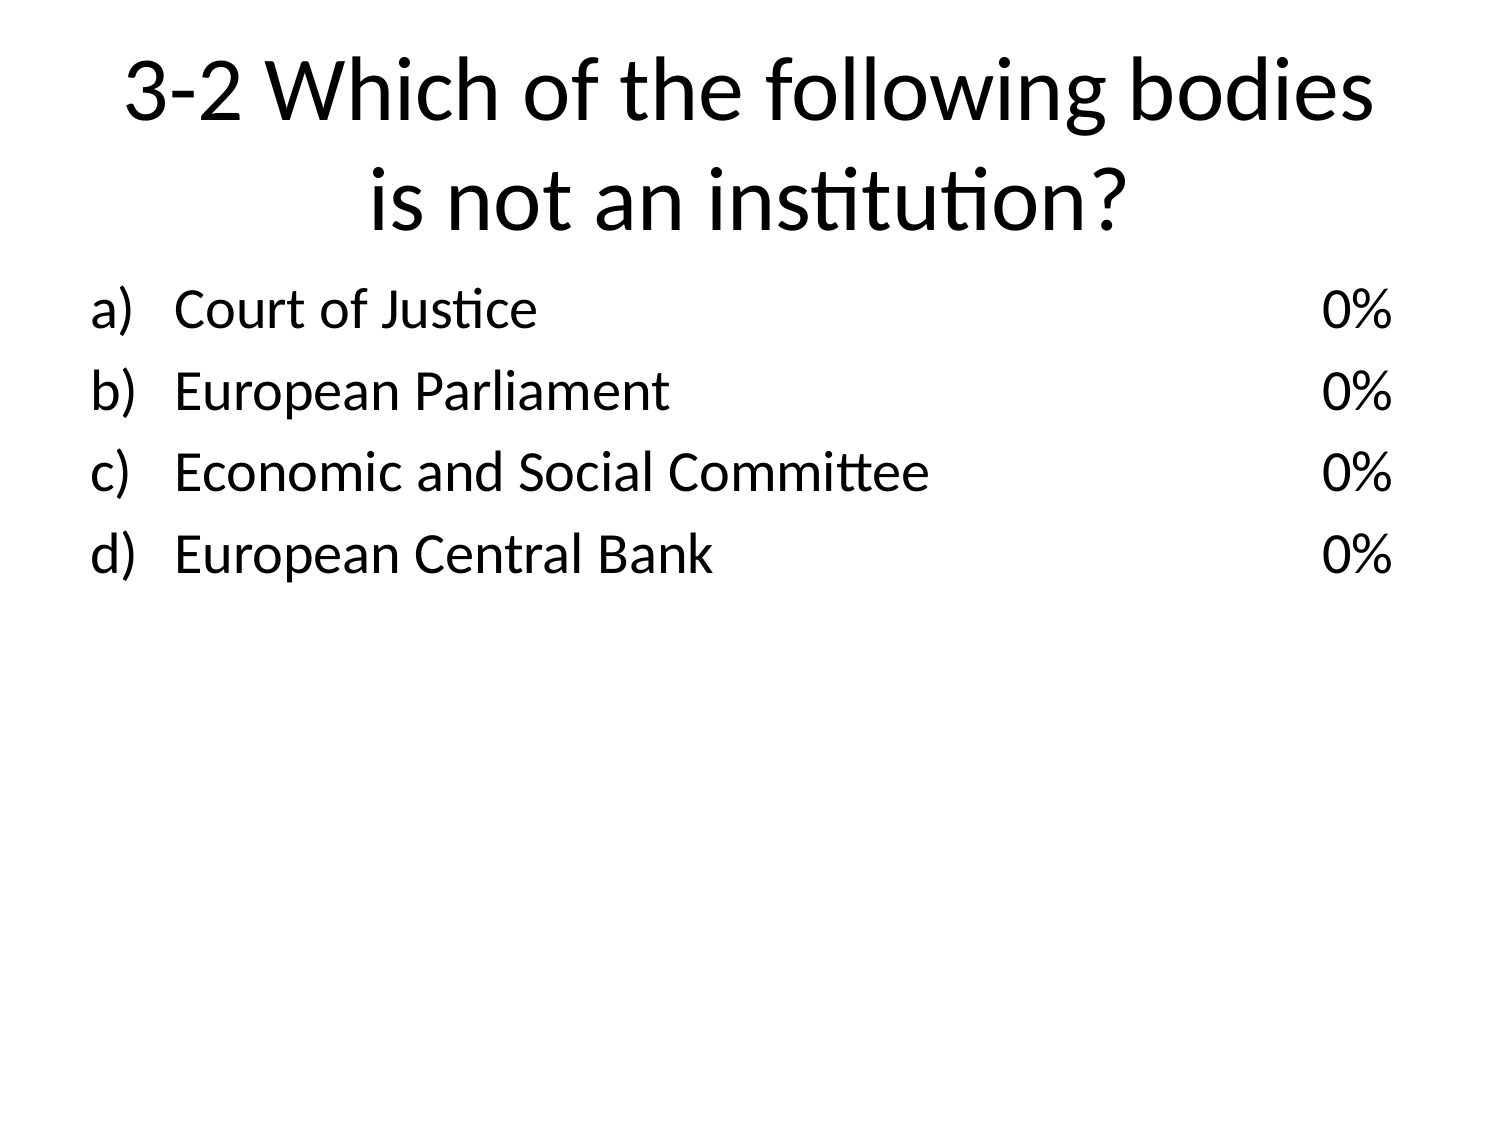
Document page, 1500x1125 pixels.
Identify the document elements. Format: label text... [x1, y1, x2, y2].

list Court of Justice European Parliament Economic and Social Committee European Central Bank [74, 262, 1117, 604]
title 3-2 Which of the following bodies is not an institution? [74, 21, 1426, 257]
list 0% 0% 0% 0% [1124, 262, 1409, 1006]
